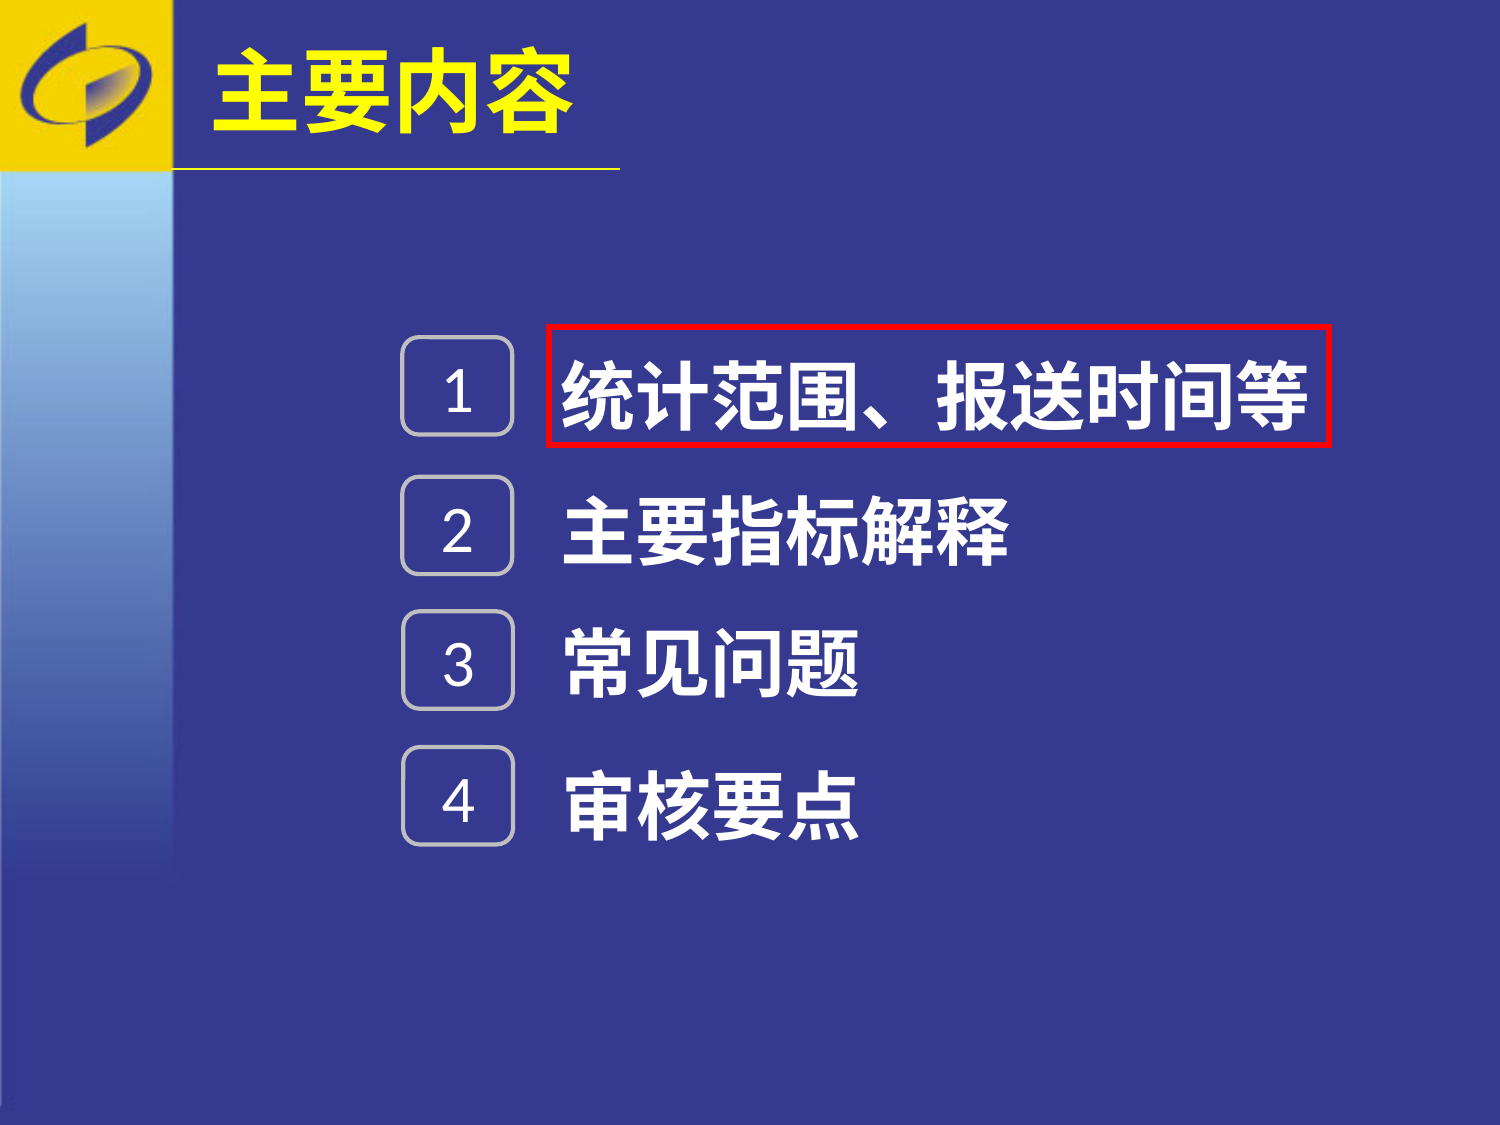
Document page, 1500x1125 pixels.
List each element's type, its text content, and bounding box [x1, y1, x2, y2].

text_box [403, 608, 1030, 715]
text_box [402, 476, 1074, 583]
text_box 主要内容 [194, 25, 787, 151]
text_box [548, 326, 1330, 337]
picture [0, 0, 1500, 1125]
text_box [403, 747, 1115, 858]
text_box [402, 337, 1421, 448]
